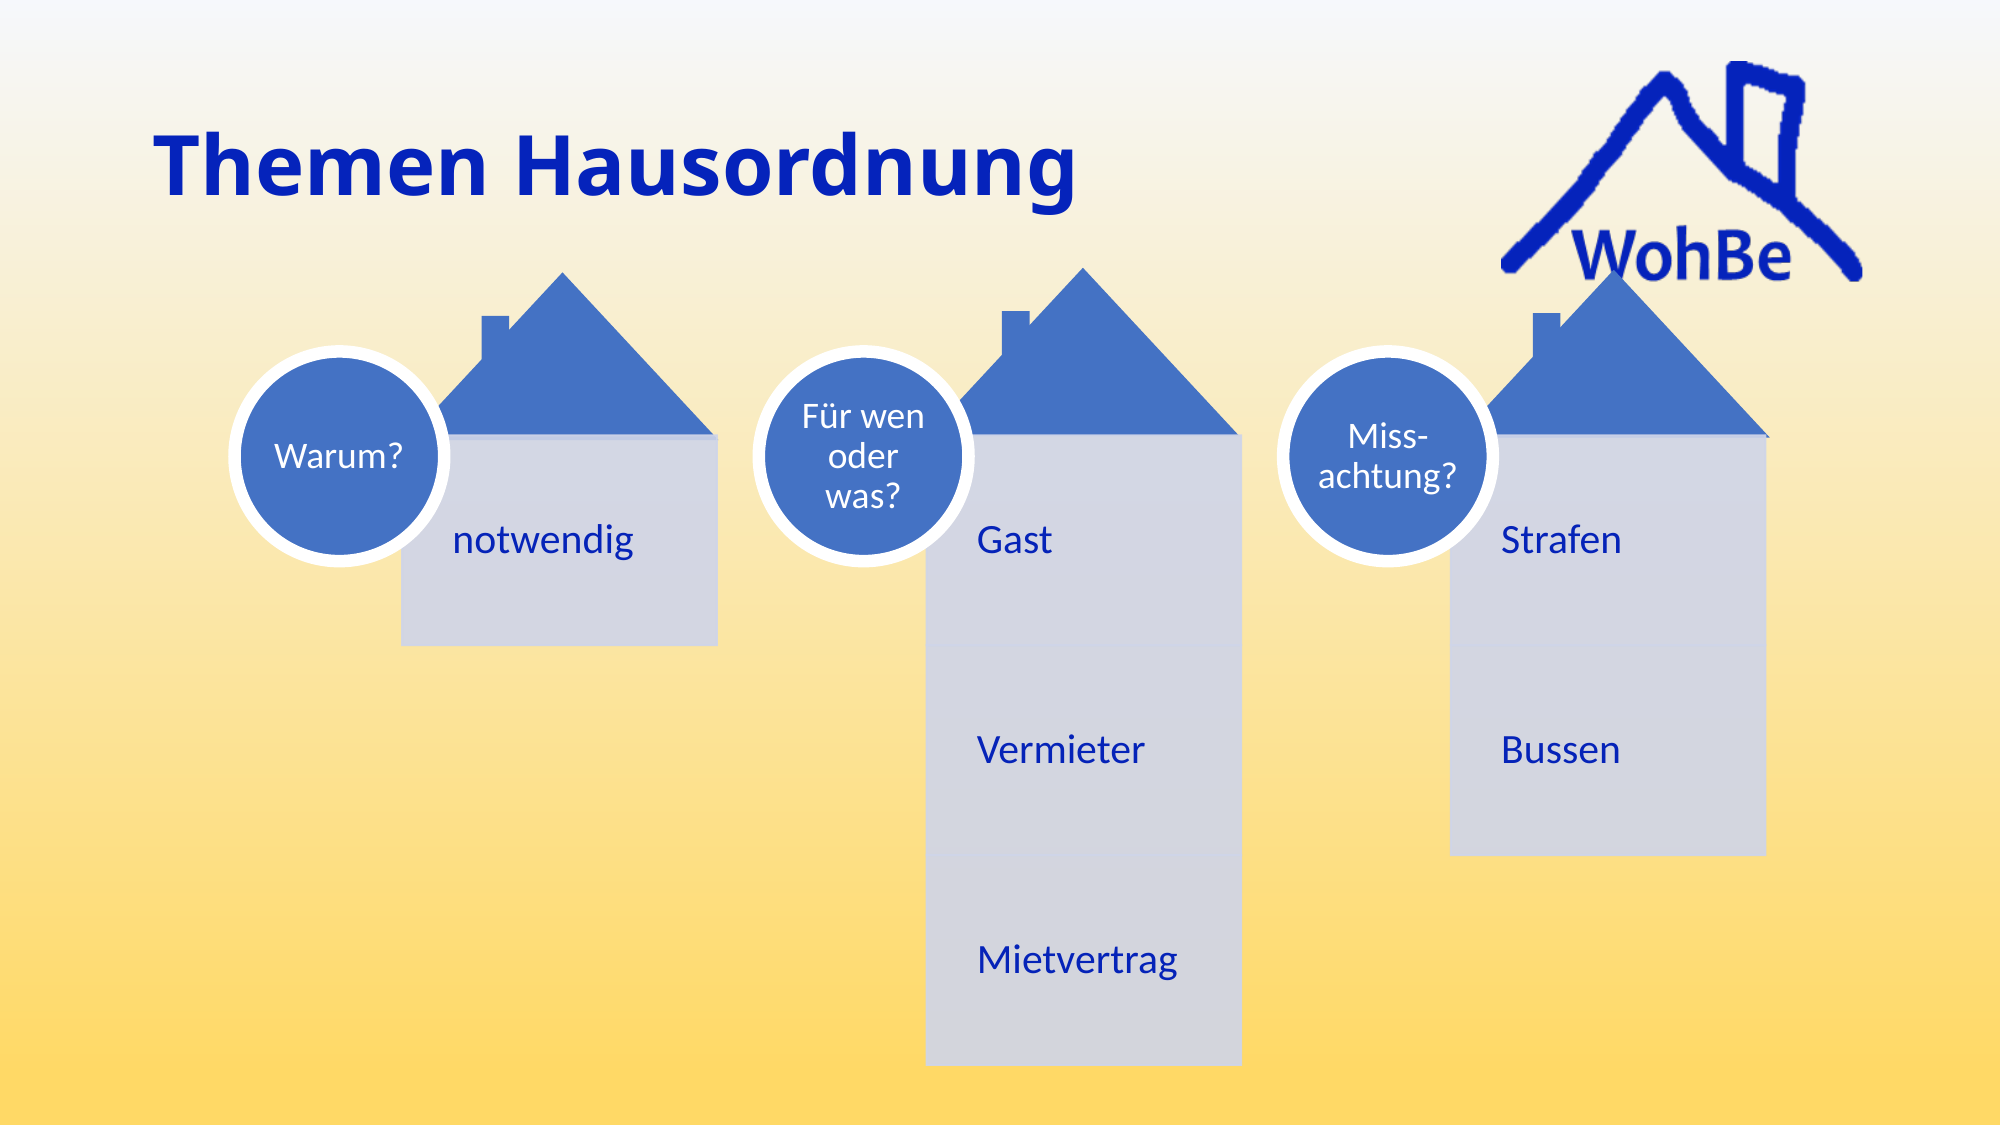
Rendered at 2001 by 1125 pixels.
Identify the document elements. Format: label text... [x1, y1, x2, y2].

title Themen Hausordnung [137, 59, 1480, 278]
picture [1501, 61, 1863, 285]
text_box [926, 267, 1239, 351]
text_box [1457, 269, 1770, 351]
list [137, 351, 1863, 1066]
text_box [406, 272, 719, 351]
